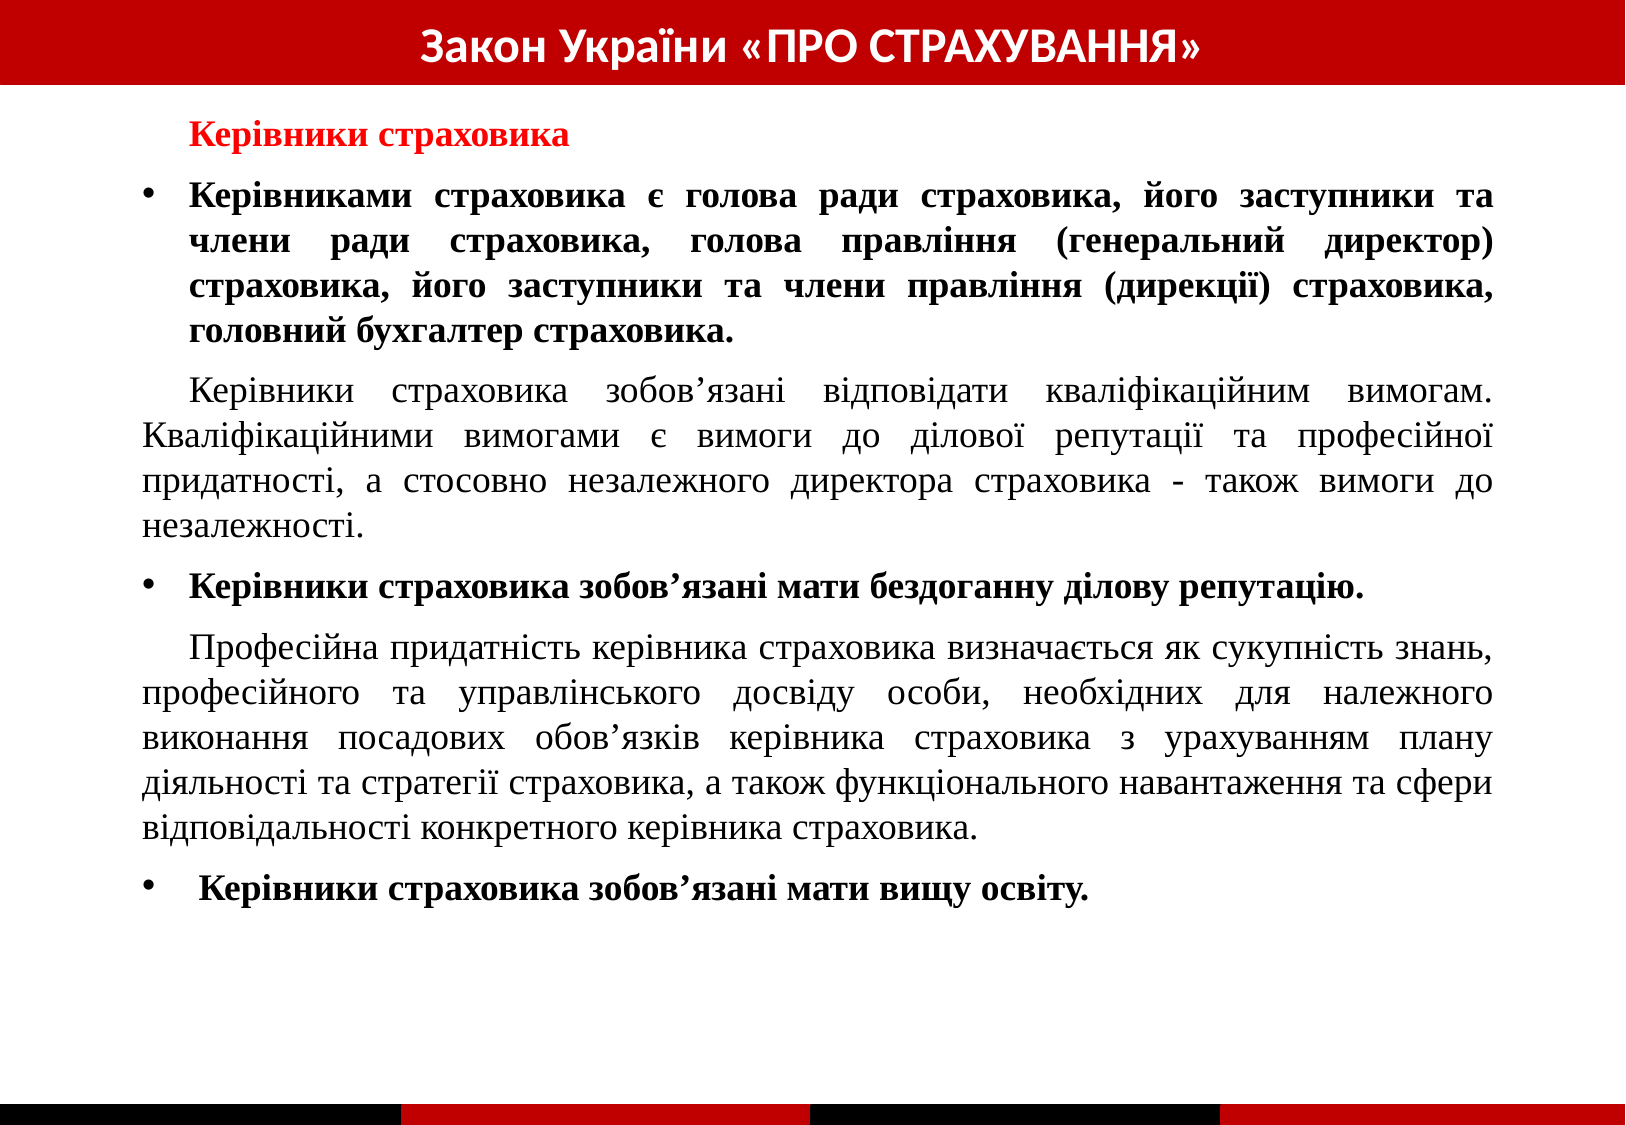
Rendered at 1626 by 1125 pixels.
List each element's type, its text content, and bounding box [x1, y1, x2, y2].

text_box [810, 1104, 1220, 1125]
text_box Закон України «ПРО СТРАХУВАННЯ» [0, 0, 1625, 85]
text_box [1220, 1104, 1625, 1125]
text_box [0, 1104, 401, 1125]
text_box [401, 1104, 810, 1125]
text_box Керівники страховика Керівниками страховика є голова ради страховика, його заступники та члени ради страховика, голова правління (генеральний директор) страховика, його заступники та члени правління (дирекції) страховика, головний бухгалтер страховика. Керівники страховика зобов’язані відповідати кваліфікаційним вимогам. Кваліфікаційними вимогами є вимоги до ділової репутації та професійної придатності, а стосовно незалежного директора страховика - також вимоги до незалежності. Керівники страховика зобов’язані мати бездоганну ділову репутацію. Професійна придатність керівника страховика визначається як сукупність знань, професійного та управлінського досвіду особи, необхідних для належного виконання посадових обов’язків керівника страховика з урахуванням плану діяльності та стратегії страховика, а також функціонального навантаження та сфери відповідальності конкретного керівника страховика. Керівники страховика зобов’язані мати вищу освіту. [127, 101, 1510, 915]
